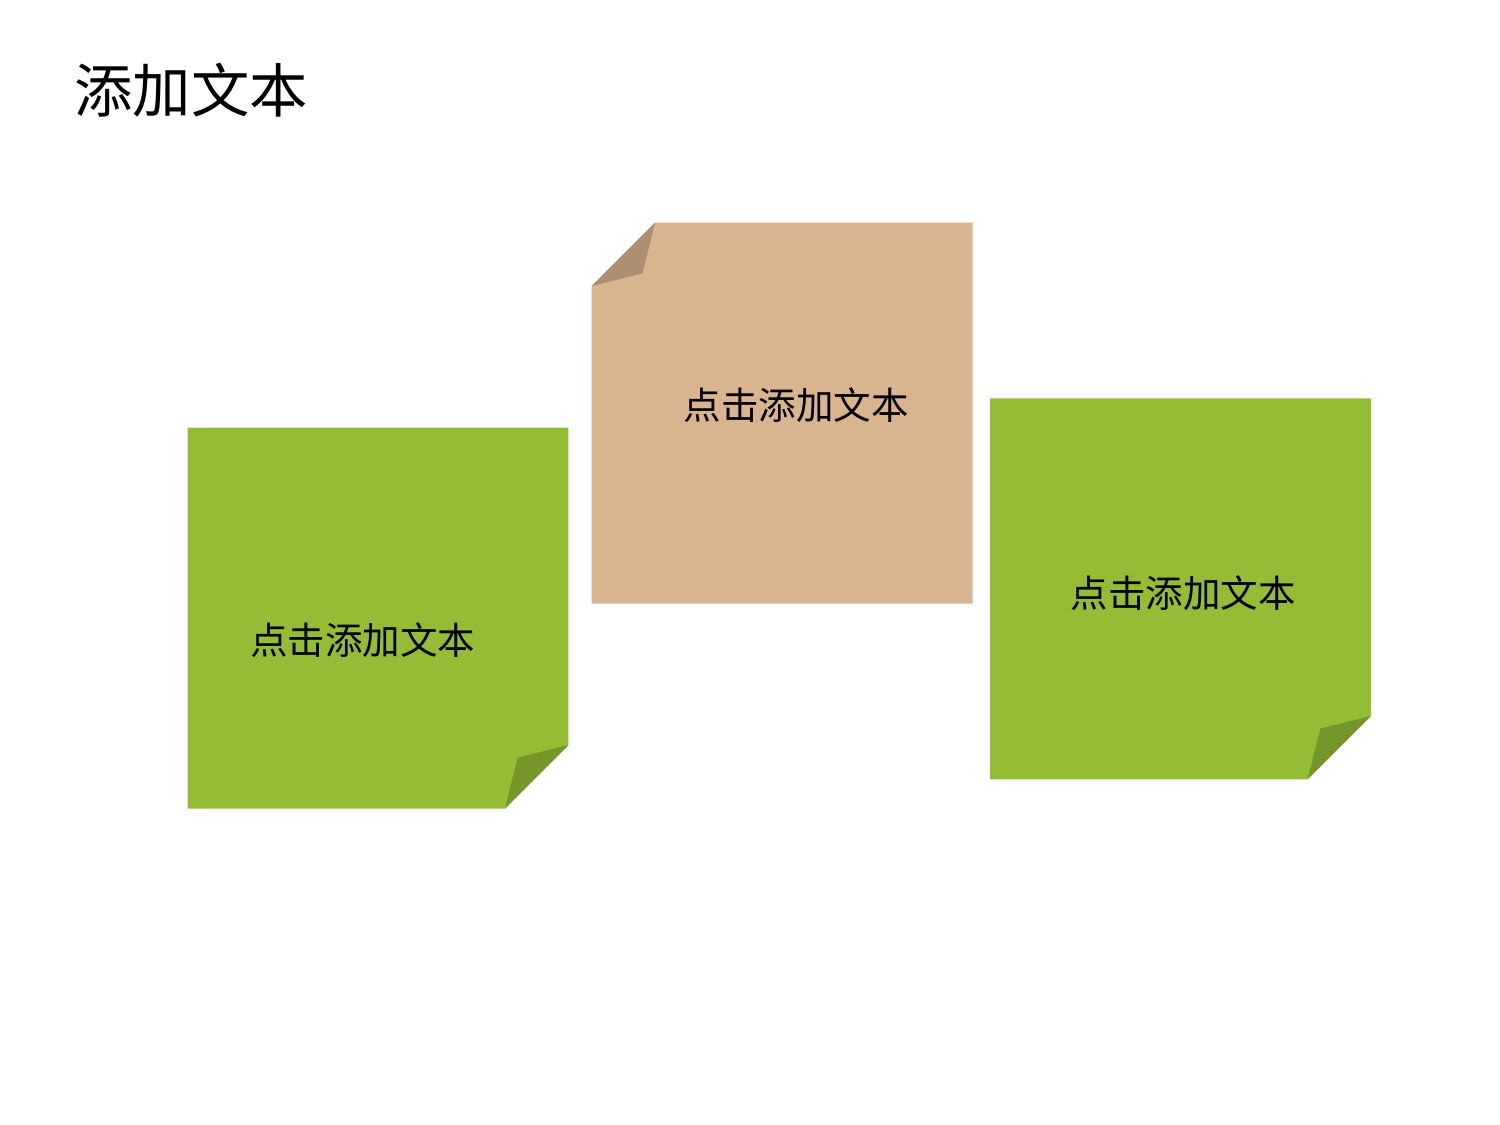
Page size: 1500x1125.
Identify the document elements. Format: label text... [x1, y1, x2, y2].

text_box [589, 220, 975, 606]
text_box 添加文本 [60, 46, 323, 132]
text_box 点击添加文本 [235, 609, 491, 670]
text_box 点击添加文本 [669, 374, 924, 435]
text_box 点击添加文本 [1055, 562, 1311, 623]
text_box [185, 425, 571, 811]
text_box [988, 396, 1374, 782]
